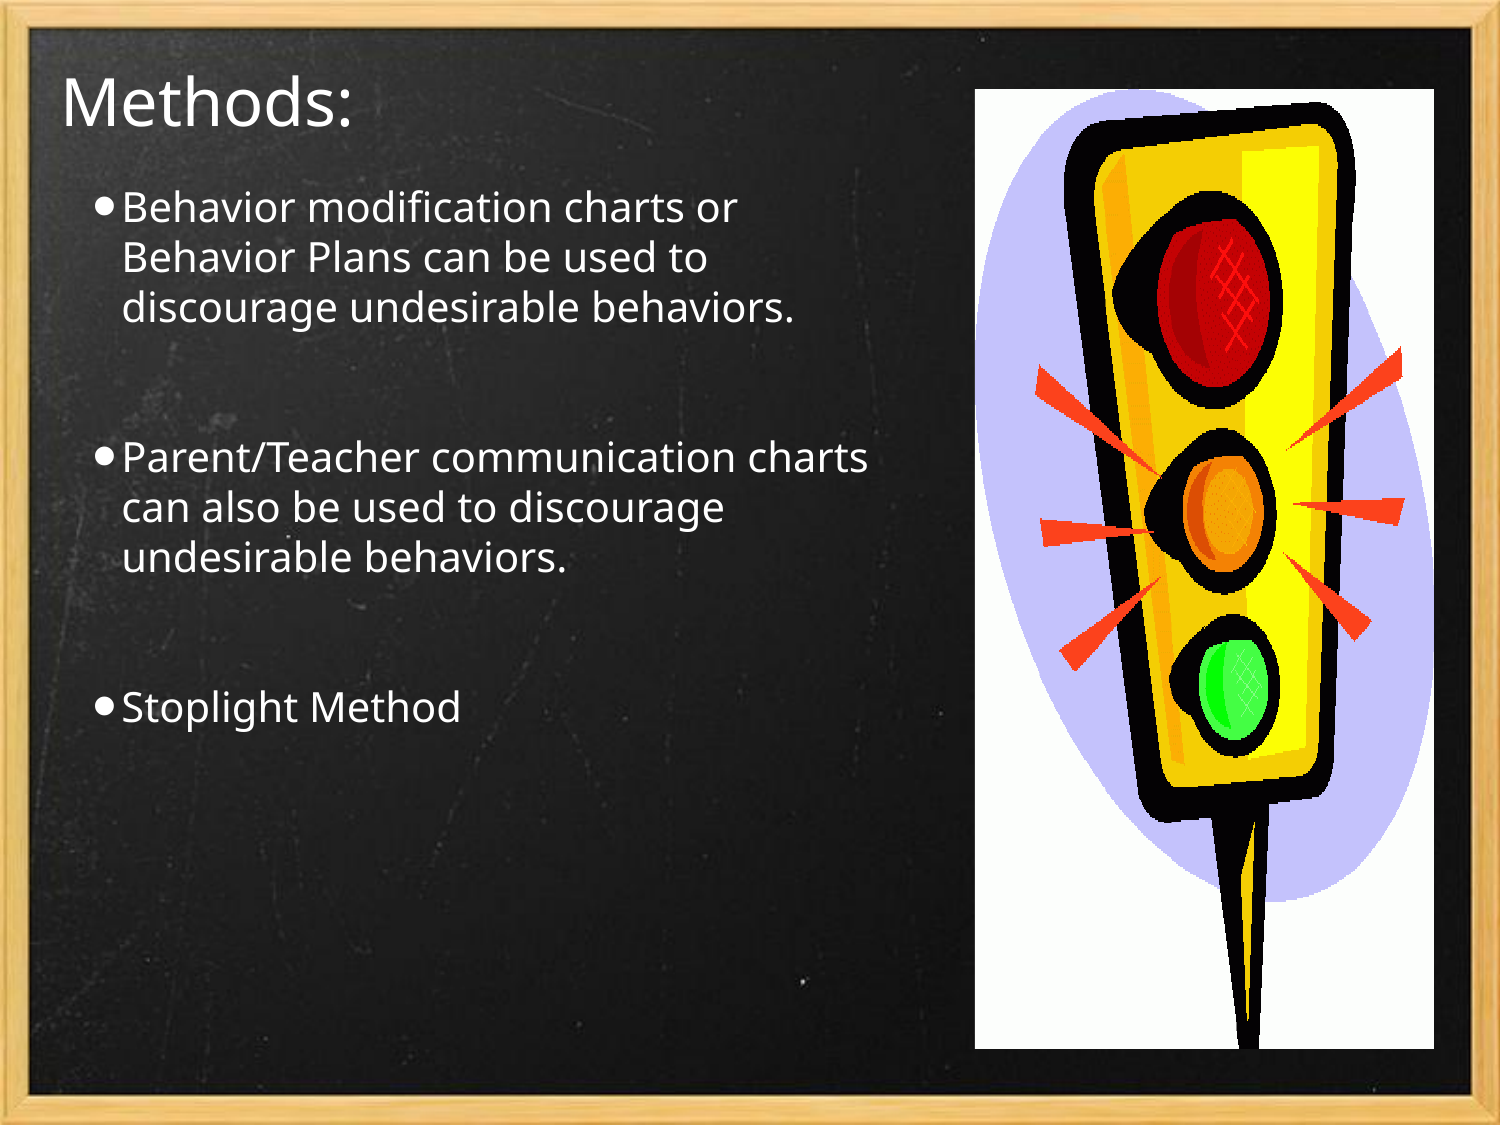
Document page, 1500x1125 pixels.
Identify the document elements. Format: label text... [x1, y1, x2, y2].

text_box [974, 89, 1434, 1049]
picture [0, 0, 1500, 1125]
list Behavior modification charts or Behavior Plans can be used to discourage undesirable behaviors. Parent/Teacher communication charts can also be used to discourage undesirable behaviors. Stoplight Method [43, 165, 923, 833]
title Methods: [45, 45, 1455, 263]
